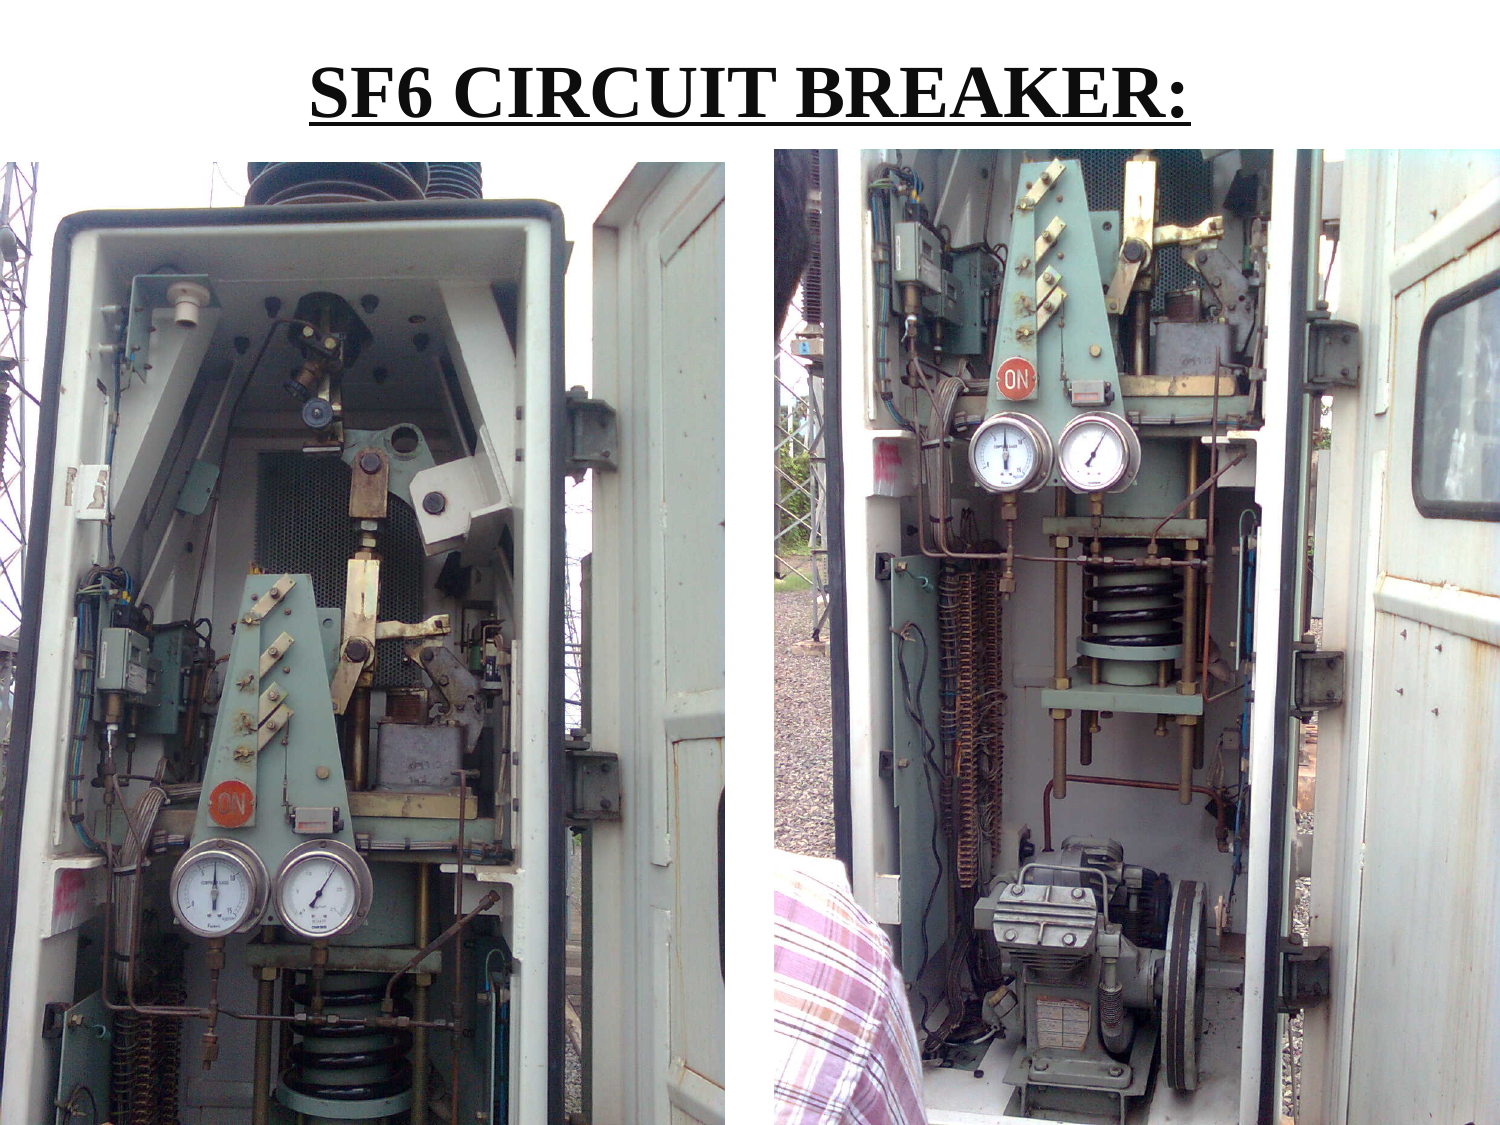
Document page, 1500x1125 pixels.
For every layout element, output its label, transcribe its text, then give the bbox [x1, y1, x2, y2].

picture [774, 149, 1500, 1125]
title SF6 CIRCUIT BREAKER: [0, 0, 1500, 175]
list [0, 162, 726, 1125]
